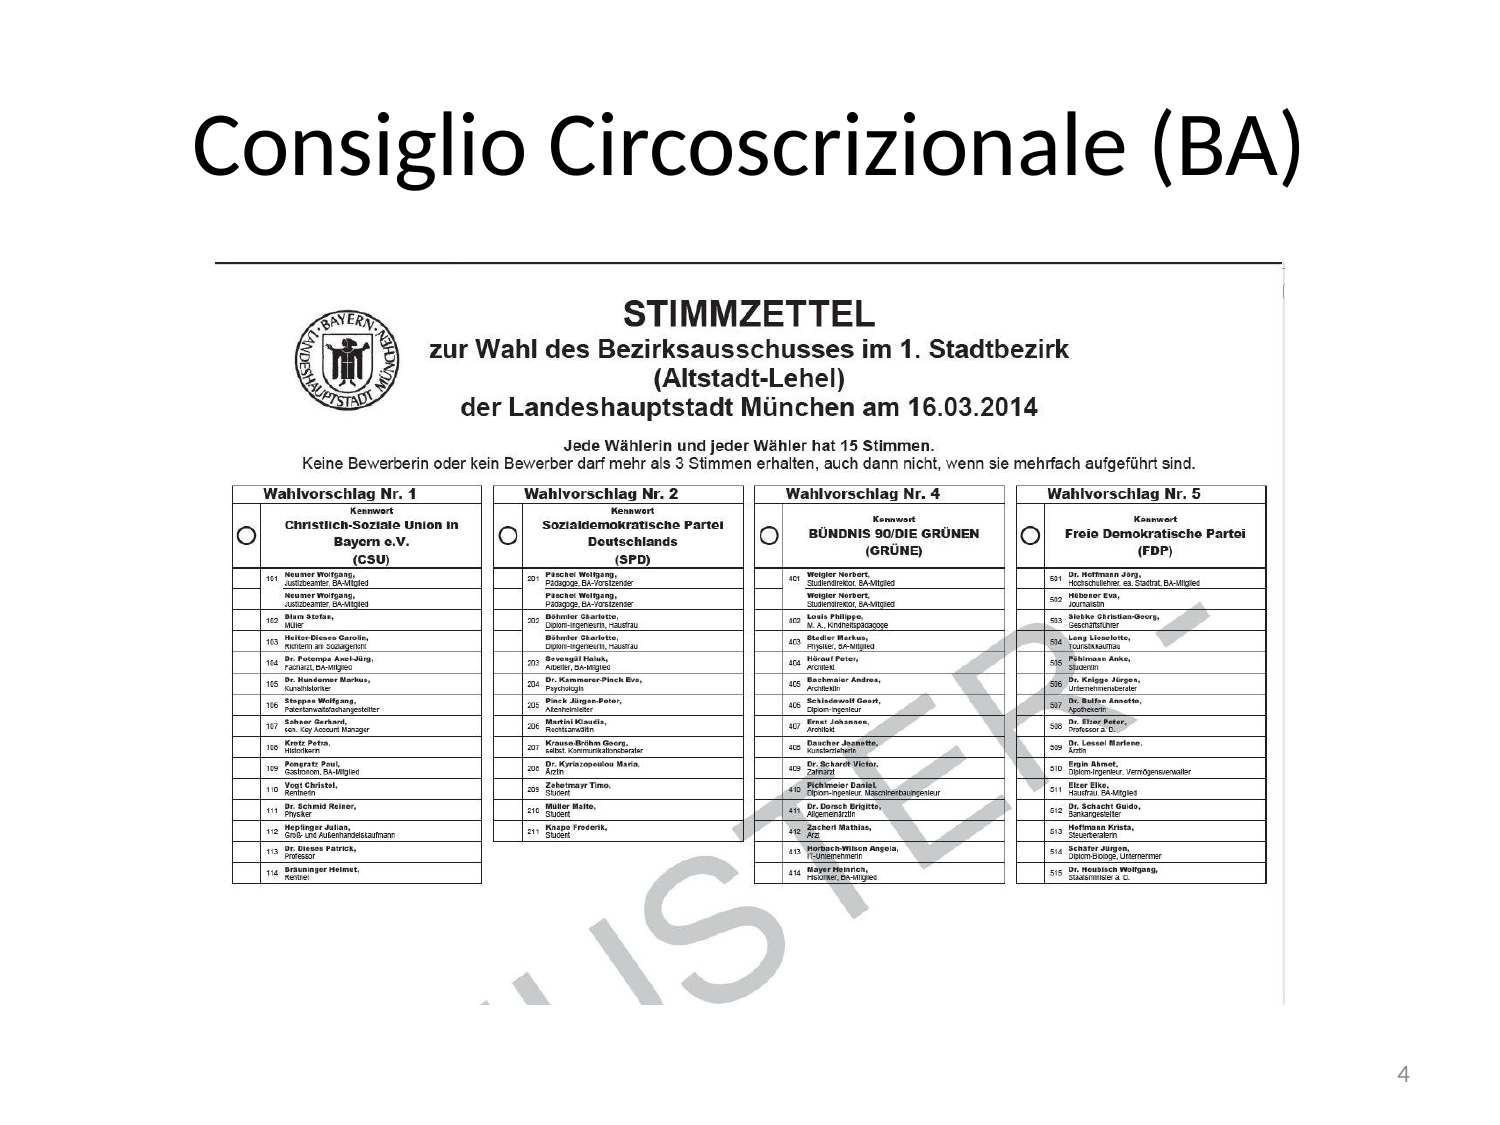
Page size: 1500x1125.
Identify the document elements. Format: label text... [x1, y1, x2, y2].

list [214, 262, 1286, 1006]
title Consiglio Circoscrizionale (BA) [75, 45, 1425, 233]
slide_number 4 [1074, 1042, 1425, 1103]
